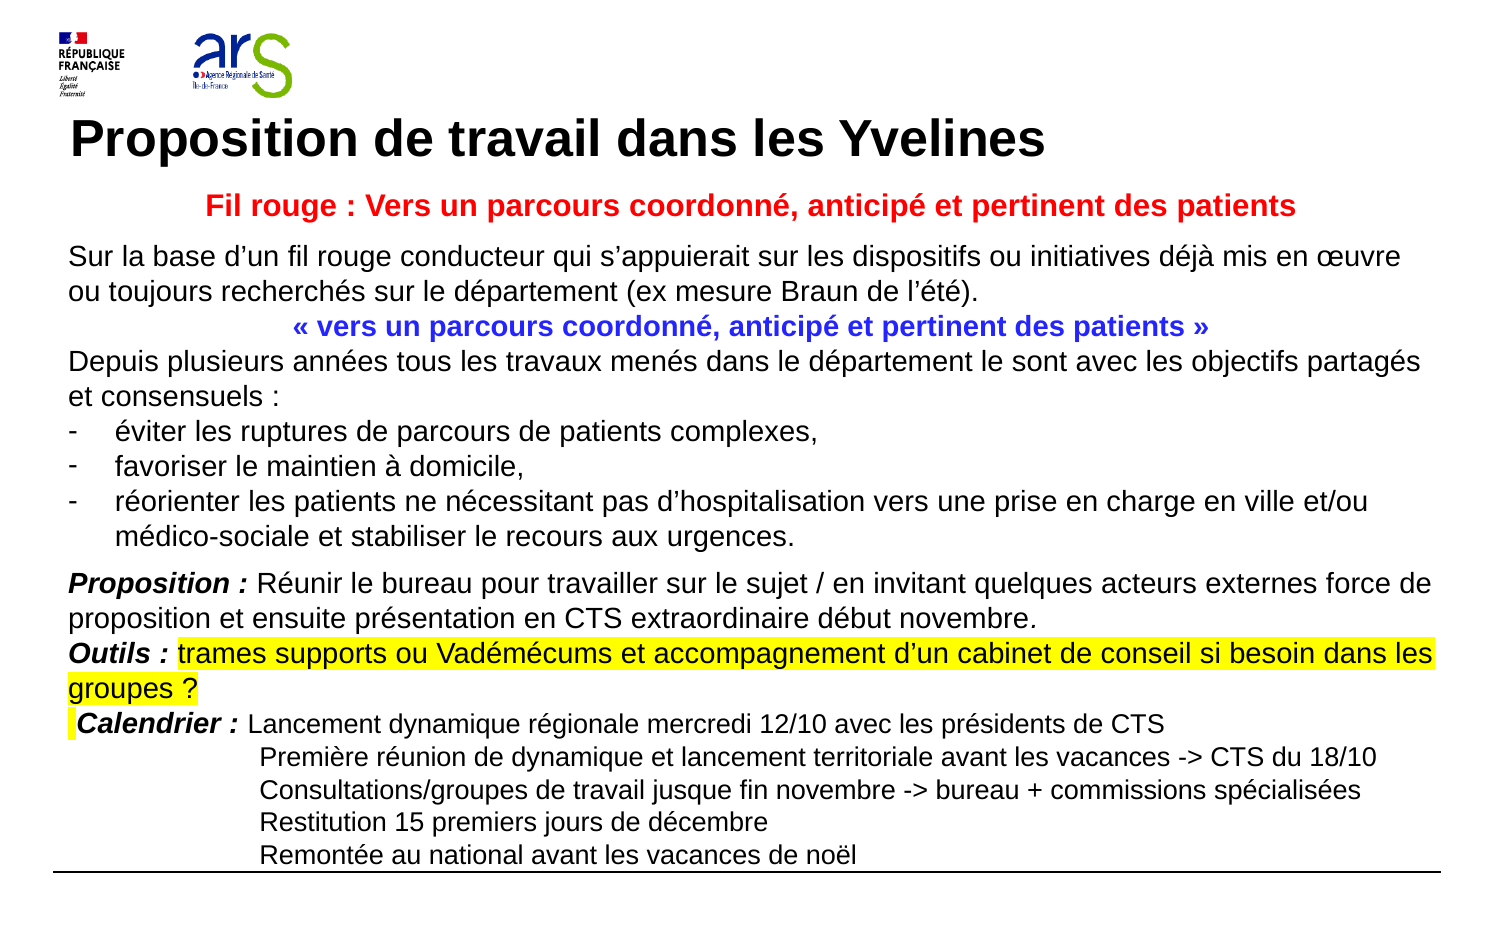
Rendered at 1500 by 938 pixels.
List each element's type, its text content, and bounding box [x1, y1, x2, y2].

picture [47, 19, 136, 118]
title Proposition de travail dans les Yvelines [53, 90, 1436, 190]
list Sur la base d’un fil rouge conducteur qui s’appuierait sur les dispositifs ou initiatives déjà mis en œuvre ou toujours recherchés sur le département (ex mesure Braun de l’été). « vers un parcours coordonné, anticipé et pertinent des patients » Depuis plusieurs années tous les travaux menés dans le département le sont avec les objectifs partagés et consensuels : éviter les ruptures de parcours de patients complexes, favoriser le maintien à domicile, réorienter les patients ne nécessitant pas d’hospitalisation vers une prise en charge en ville et/ou médico-sociale et stabiliser le recours aux urgences. Proposition : Réunir le bureau pour travailler sur le sujet / en invitant quelques acteurs externes force de proposition et ensuite présentation en CTS extraordinaire début novembre. Outils : trames supports ou Vadémécums et accompagnement d’un cabinet de conseil si besoin dans les groupes ? Calendrier : Lancement dynamique régionale mercredi 12/10 avec les présidents de CTS Première réunion de dynamique et lancement territoriale avant les vacances -> CTS du 18/10 Consultations/groupes de travail jusque fin novembre -> bureau + commissions spécialisées Restitution 15 premiers jours de décembre Remontée au national avant les vacances de noël [53, 237, 1436, 871]
picture [192, 33, 292, 90]
list Fil rouge : Vers un parcours coordonné, anticipé et pertinent des patients [53, 190, 1436, 230]
